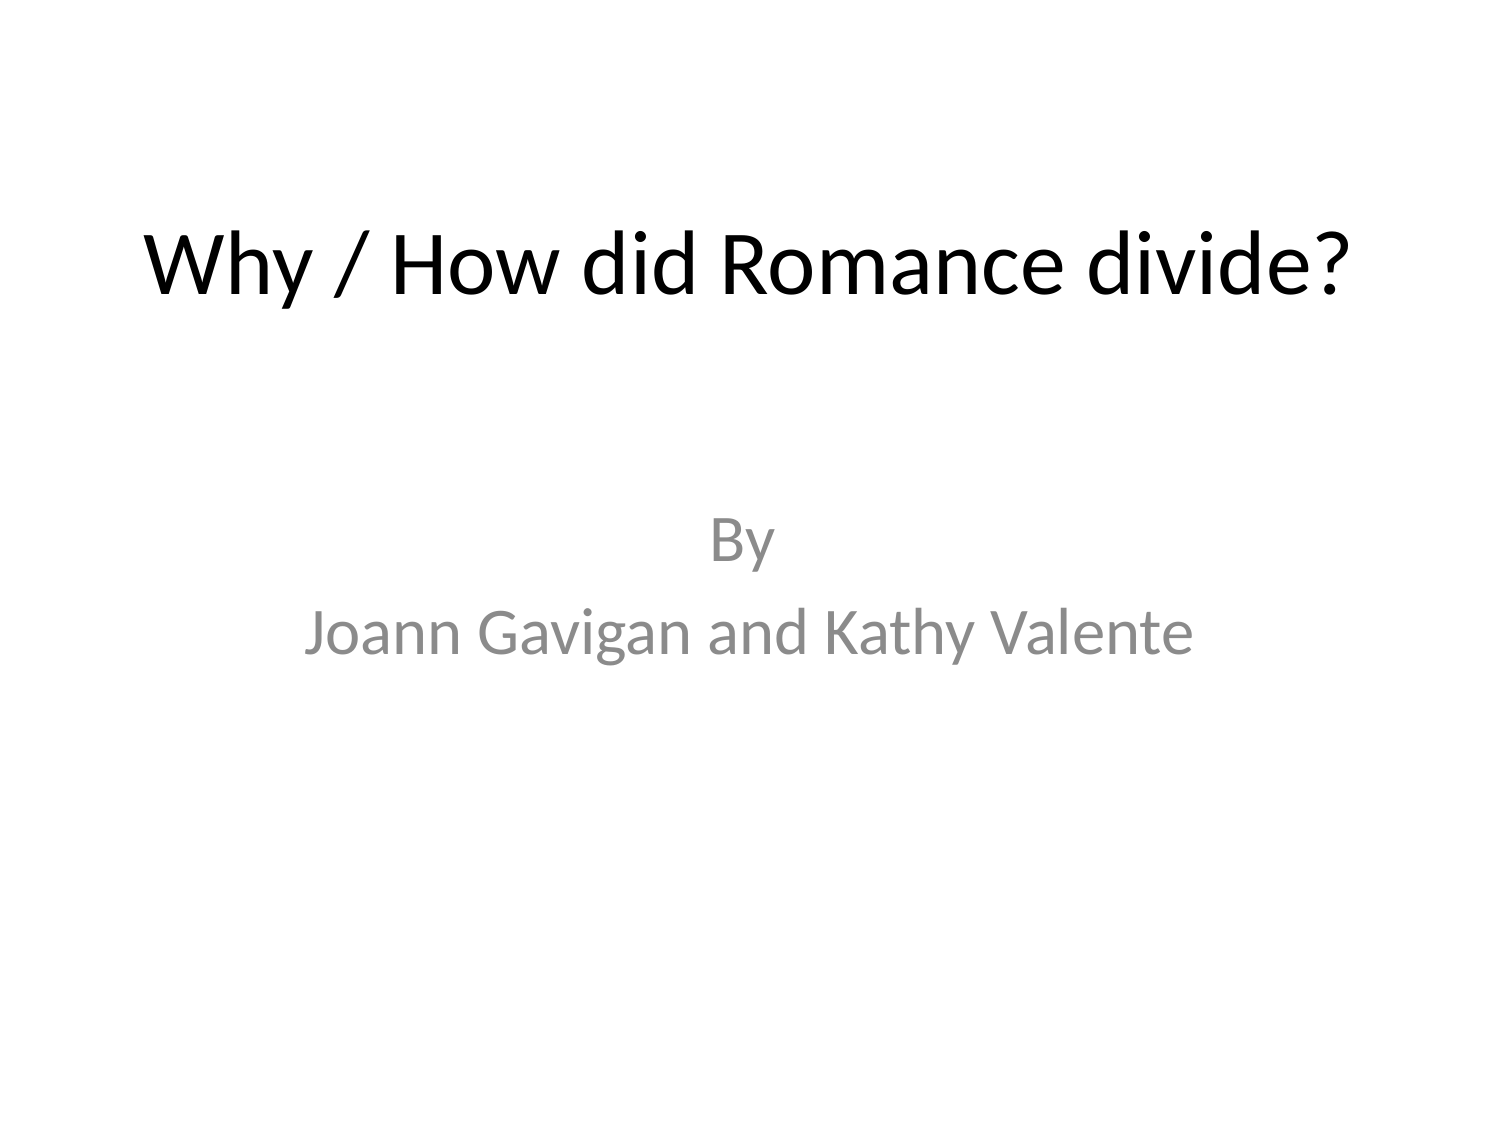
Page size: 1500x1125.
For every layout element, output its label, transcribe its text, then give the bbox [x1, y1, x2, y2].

subtitle By Joann Gavigan and Kathy Valente [225, 487, 1275, 775]
title Why / How did Romance divide? [112, 137, 1388, 379]
